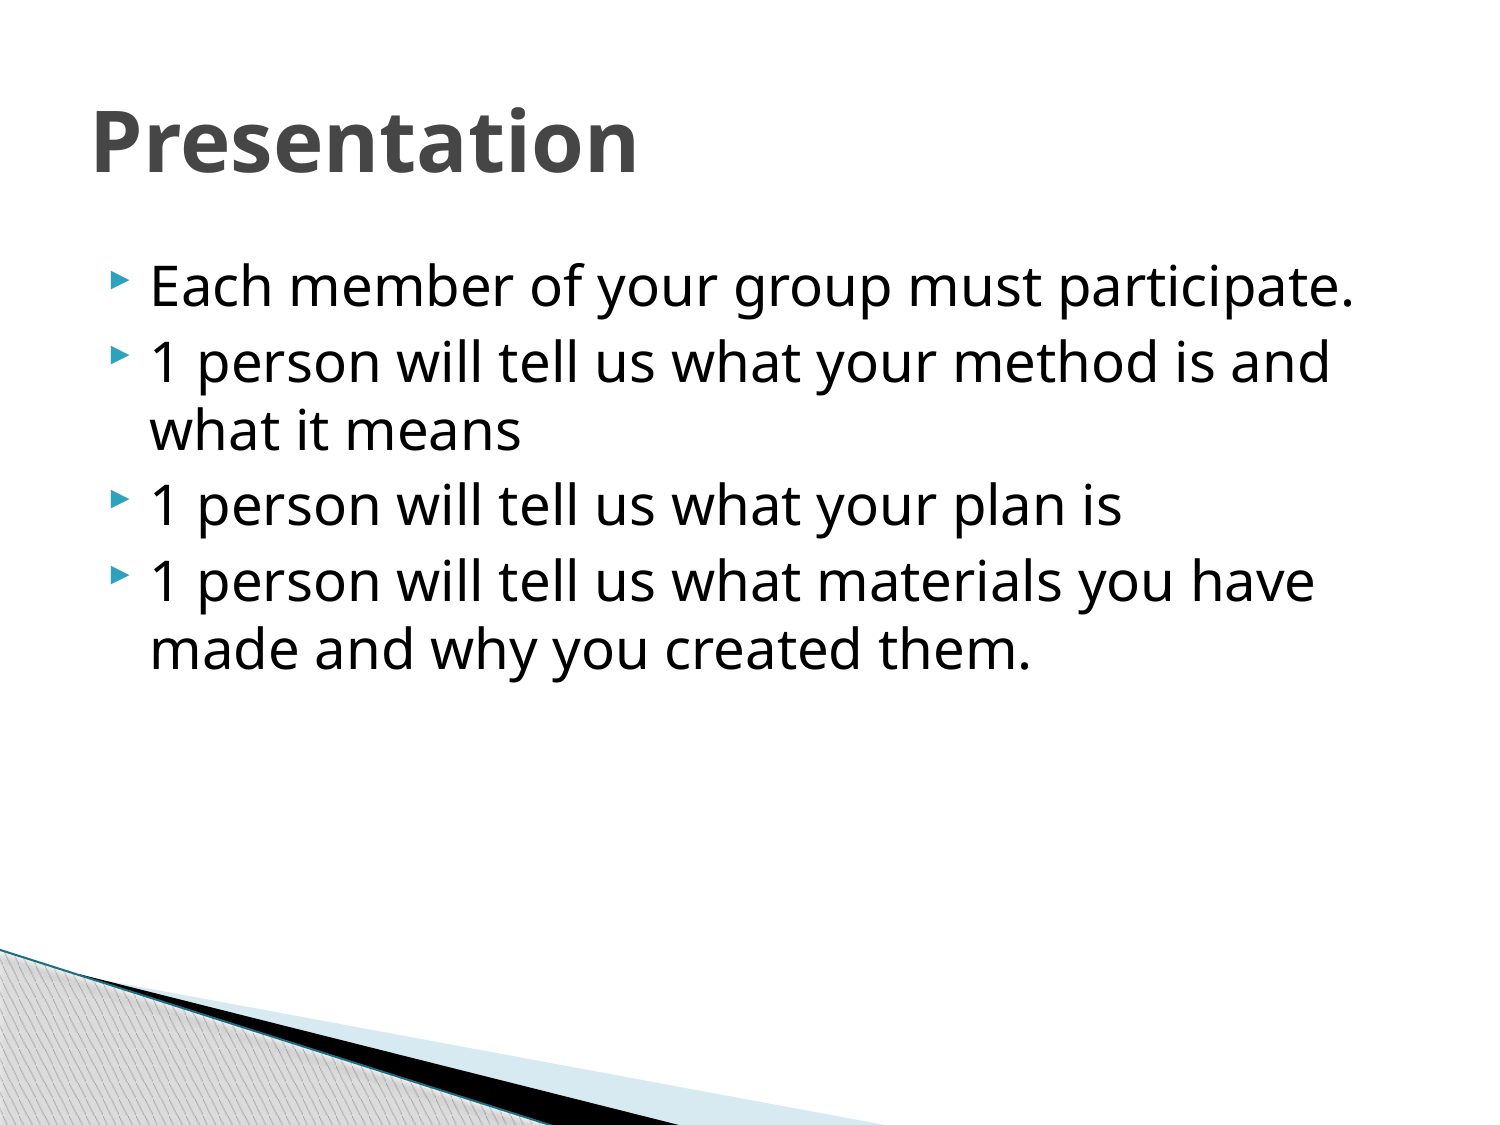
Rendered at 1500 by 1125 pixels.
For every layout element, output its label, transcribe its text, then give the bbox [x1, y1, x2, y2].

title Presentation [75, 45, 1425, 233]
list Each member of your group must participate. 1 person will tell us what your method is and what it means 1 person will tell us what your plan is 1 person will tell us what materials you have made and why you created them. [75, 243, 1425, 986]
